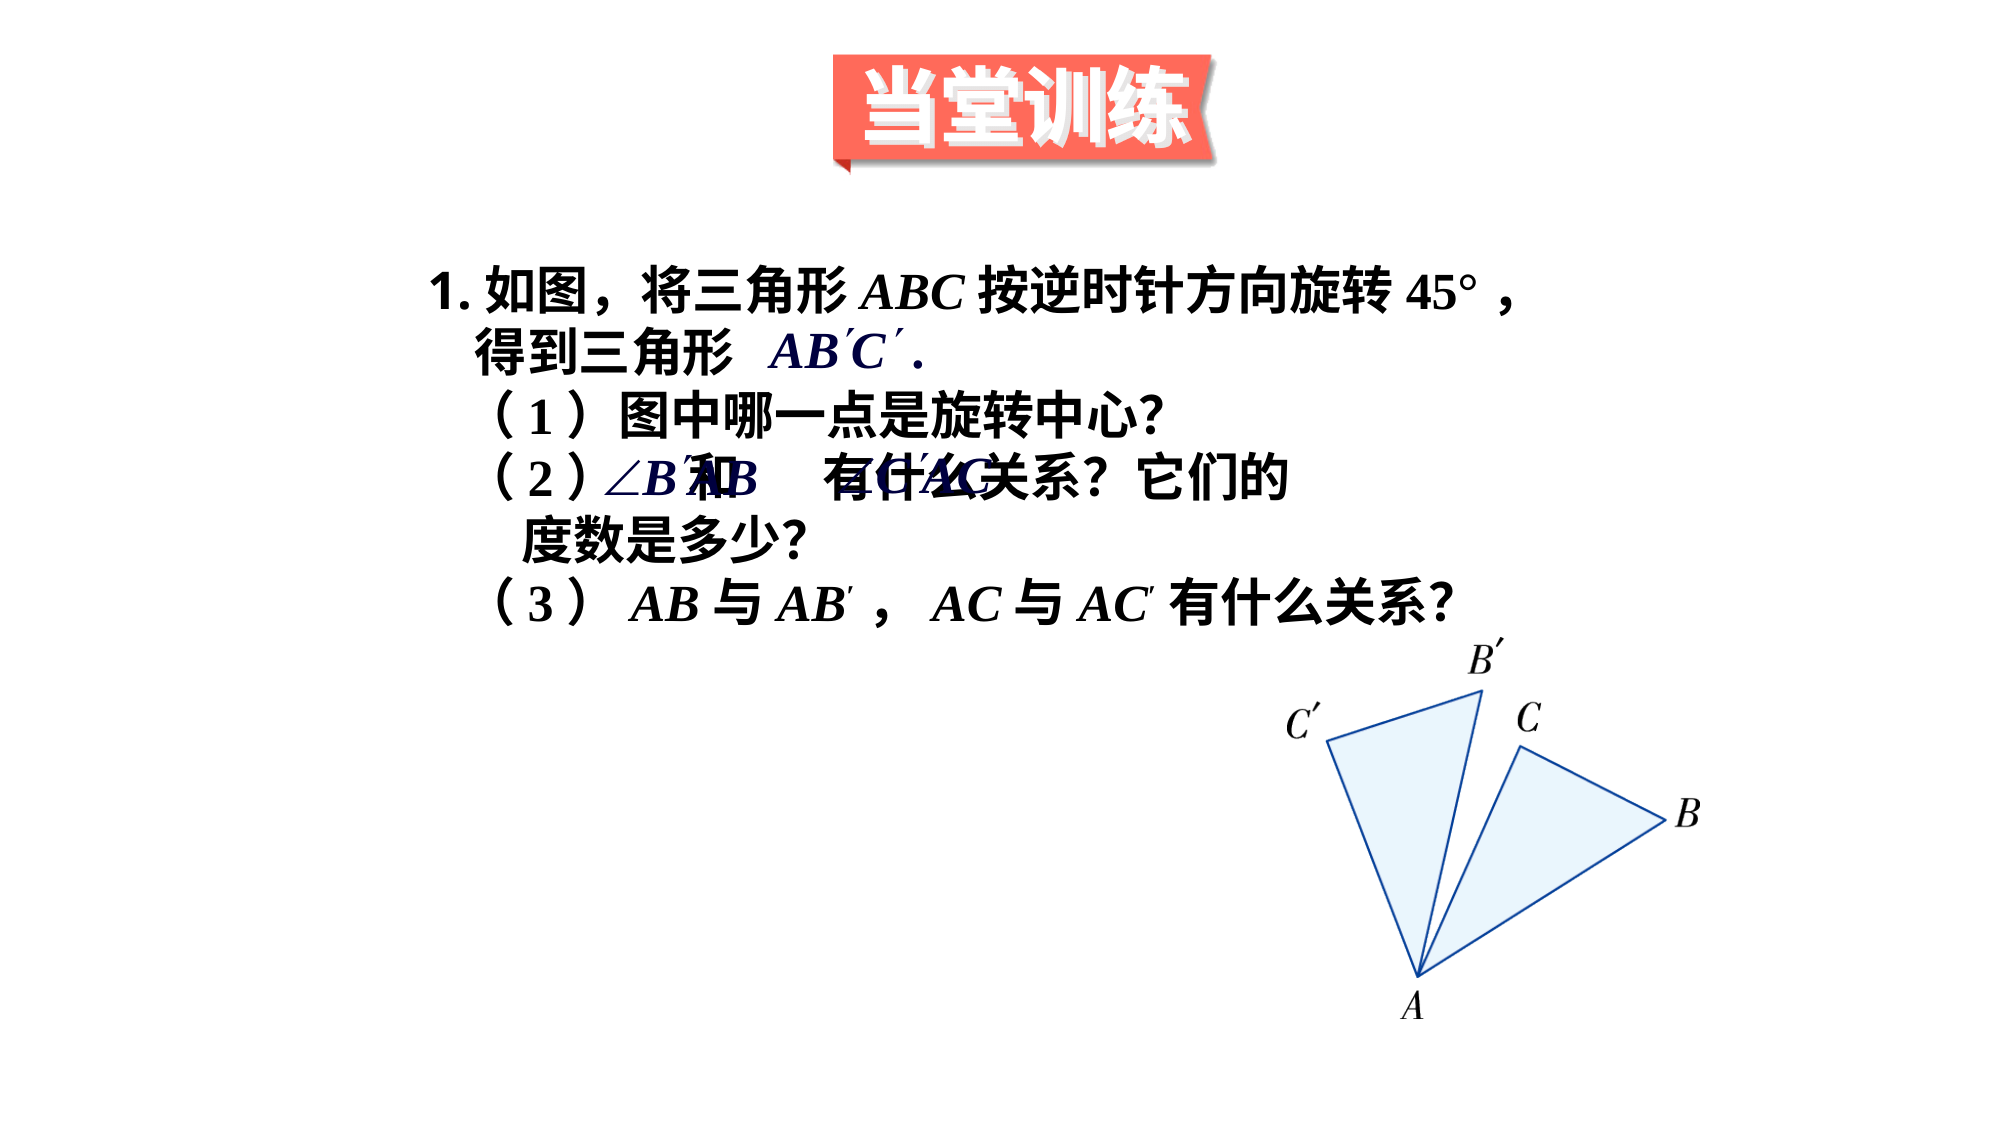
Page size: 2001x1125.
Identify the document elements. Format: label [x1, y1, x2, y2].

picture [1287, 637, 1700, 1019]
text_box [412, 249, 1625, 641]
text_box [822, 30, 1271, 256]
